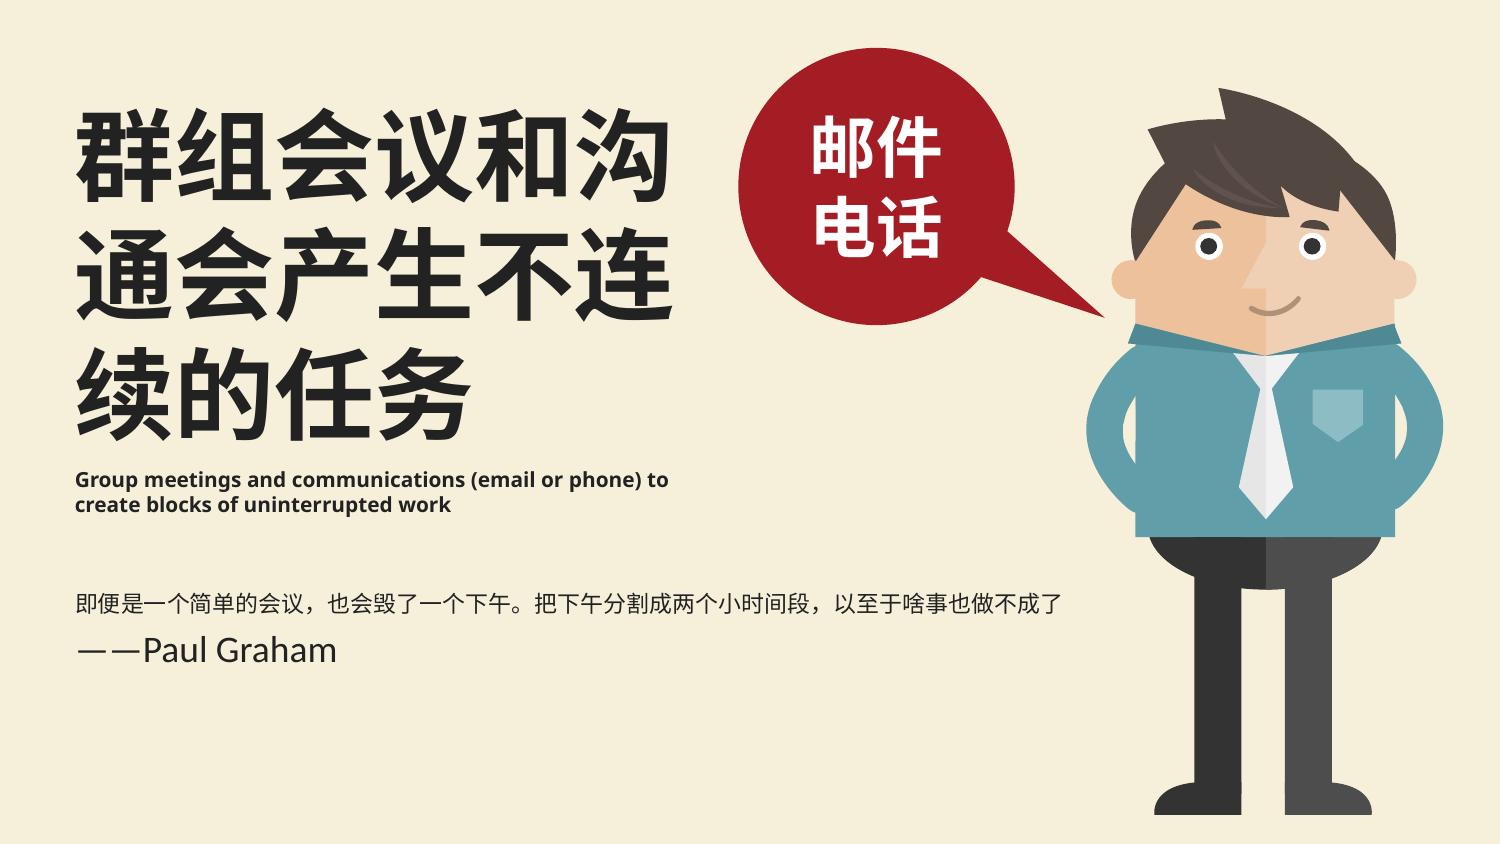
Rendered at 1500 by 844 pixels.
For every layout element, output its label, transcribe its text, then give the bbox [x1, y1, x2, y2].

text_box ——Paul Graham [60, 628, 353, 678]
text_box 即便是一个简单的会议，也会毁了一个下午。把下午分割成两个小时间段，以至于啥事也做不成了 [60, 575, 1070, 625]
text_box 群组会议和沟通会产生不连续的任务 [60, 85, 691, 461]
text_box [737, 47, 1016, 326]
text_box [1074, 87, 1455, 816]
text_box Group meetings and communications (email or phone) to create blocks of uninterrupted work [60, 461, 691, 524]
